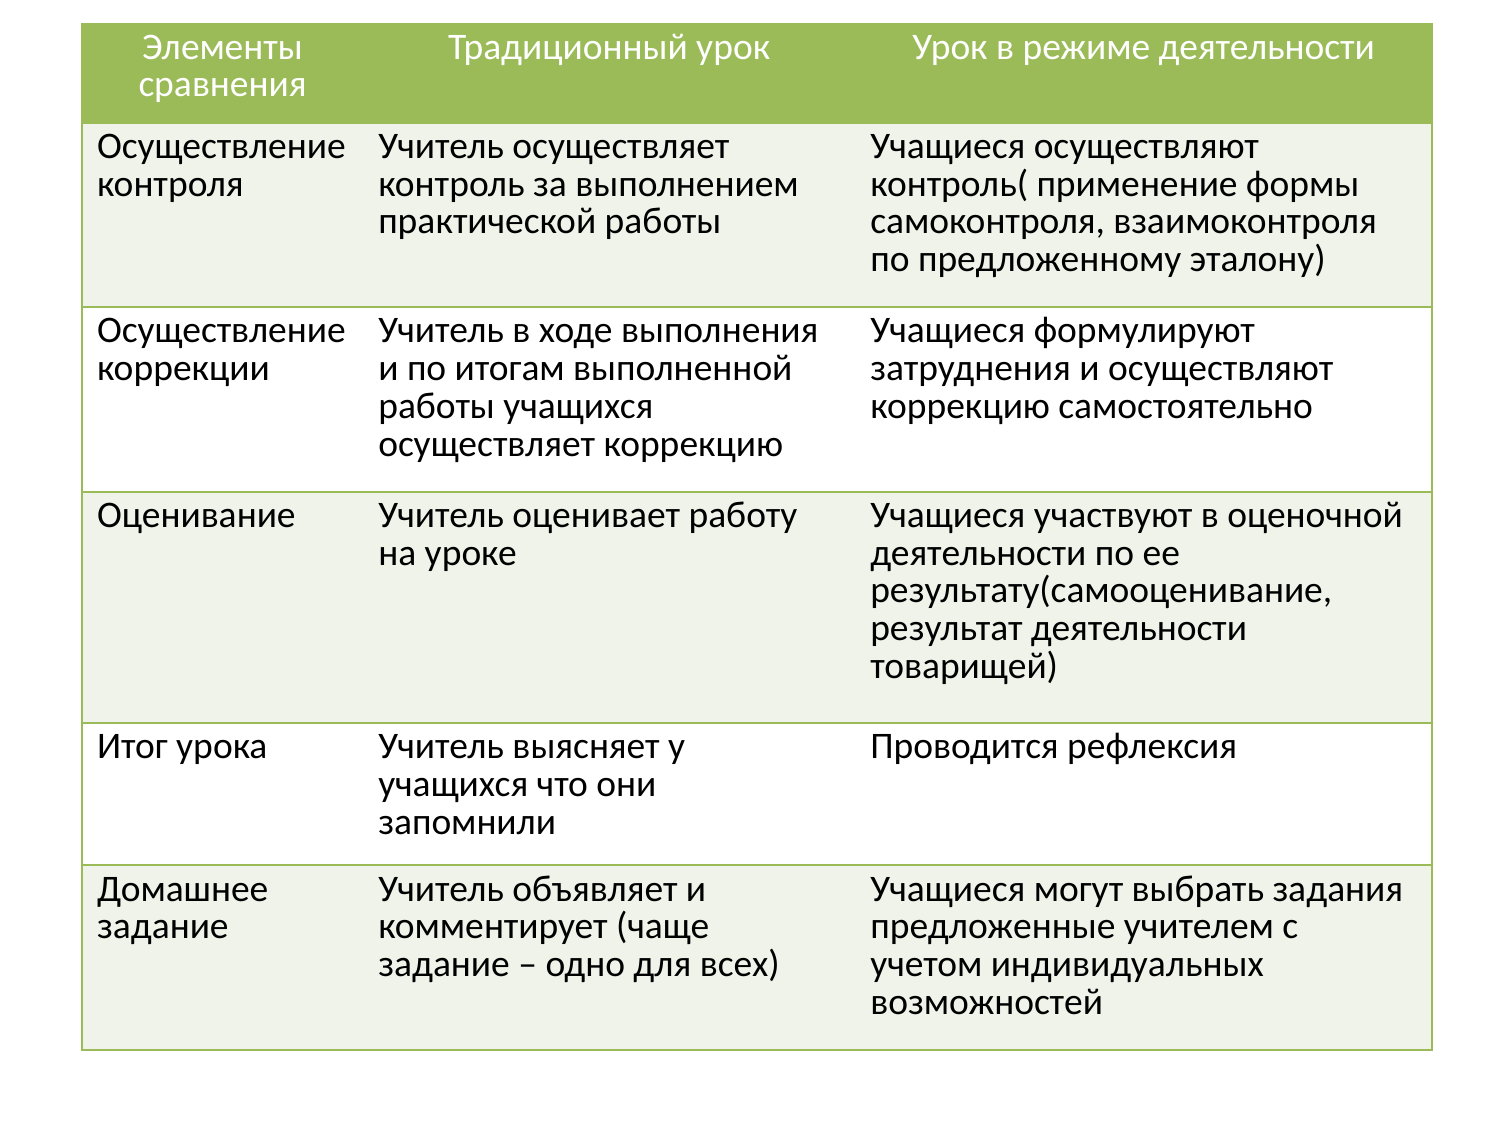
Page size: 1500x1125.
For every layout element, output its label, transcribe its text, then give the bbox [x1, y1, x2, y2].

table_cell Осуществление коррекции [83, 308, 363, 491]
table_cell Учащиеся формулируют затруднения и осуществляют коррекцию самостоятельно [855, 308, 1431, 491]
table_cell Учитель осуществляет контроль за выполнением практической работы [363, 124, 855, 306]
table_cell Учащиеся могут выбрать задания предложенные учителем с учетом индивидуальных возможностей [855, 866, 1431, 1049]
table_cell Учитель выясняет у учащихся что они запомнили [363, 724, 855, 864]
table_cell Учитель в ходе выполнения и по итогам выполненной работы учащихся осуществляет коррекцию [363, 308, 855, 491]
table_cell Учитель оценивает работу на уроке [363, 493, 855, 722]
table_cell Учащиеся участвуют в оценочной деятельности по ее результату(самооценивание, результат деятельности товарищей) [855, 493, 1431, 722]
table_header Урок в режиме деятельности [855, 24, 1431, 122]
table_cell Учитель объявляет и комментирует (чаще задание – одно для всех) [363, 866, 855, 1049]
table_header Традиционный урок [363, 24, 855, 122]
table_header Элементы сравнения [83, 24, 363, 122]
table_cell Учащиеся осуществляют контроль( применение формы самоконтроля, взаимоконтроля по предложенному эталону) [855, 124, 1431, 306]
table_cell Домашнее задание [83, 866, 363, 1049]
table_cell Оценивание [83, 493, 363, 722]
table_cell Итог урока [83, 724, 363, 864]
table_cell Осуществление контроля [83, 124, 363, 306]
table_cell Проводится рефлексия [855, 724, 1431, 864]
